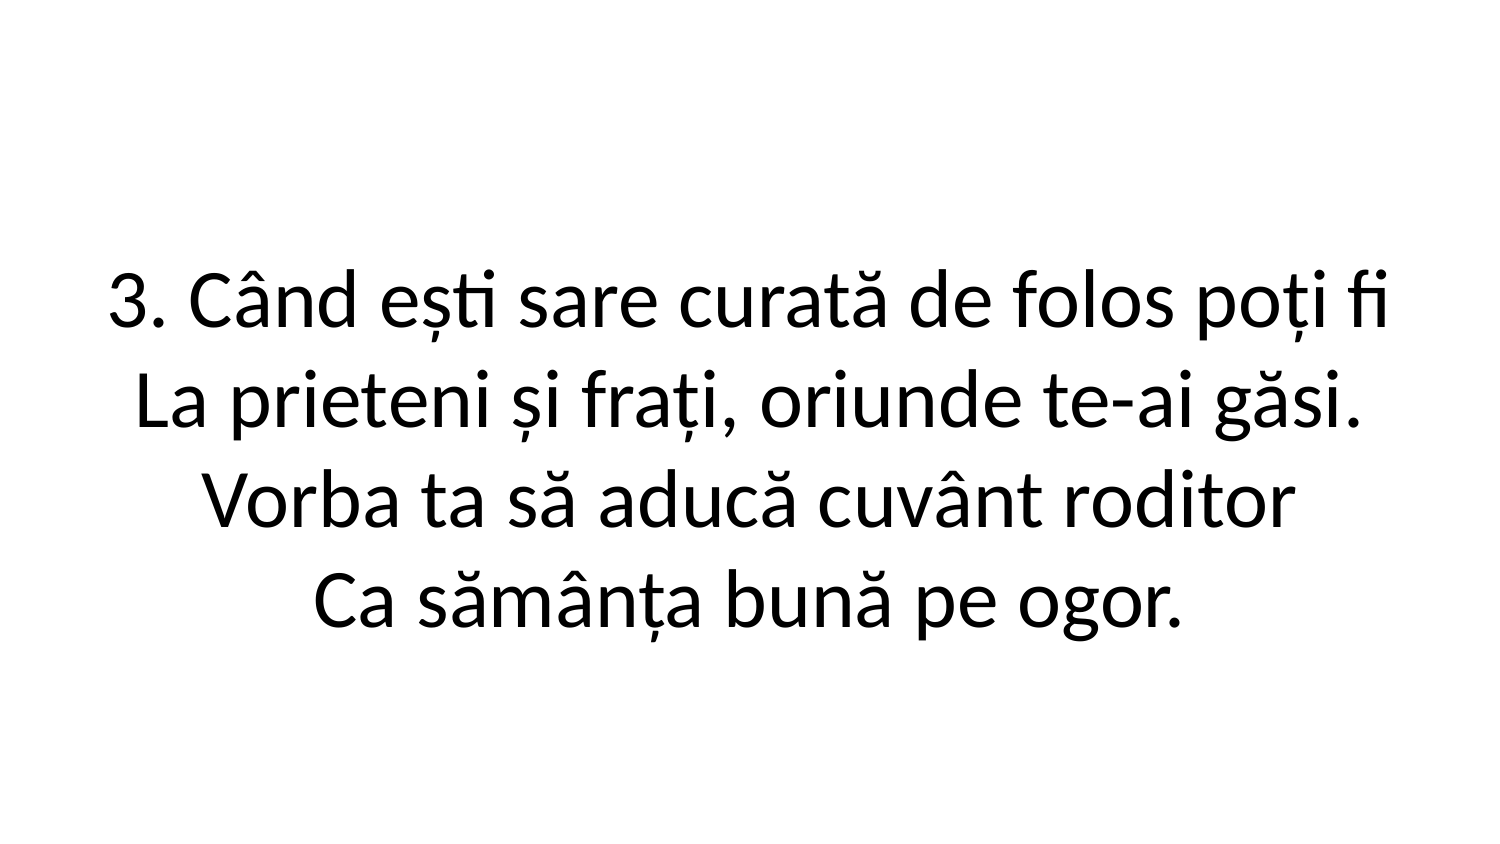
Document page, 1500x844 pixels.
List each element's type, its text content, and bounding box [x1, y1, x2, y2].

text_box 3. Când ești sare curată de folos poți fi La prieteni și frați, oriunde te-ai găsi. Vorba ta să aducă cuvânt roditor Ca sămânța bună pe ogor. [92, 192, 1408, 652]
